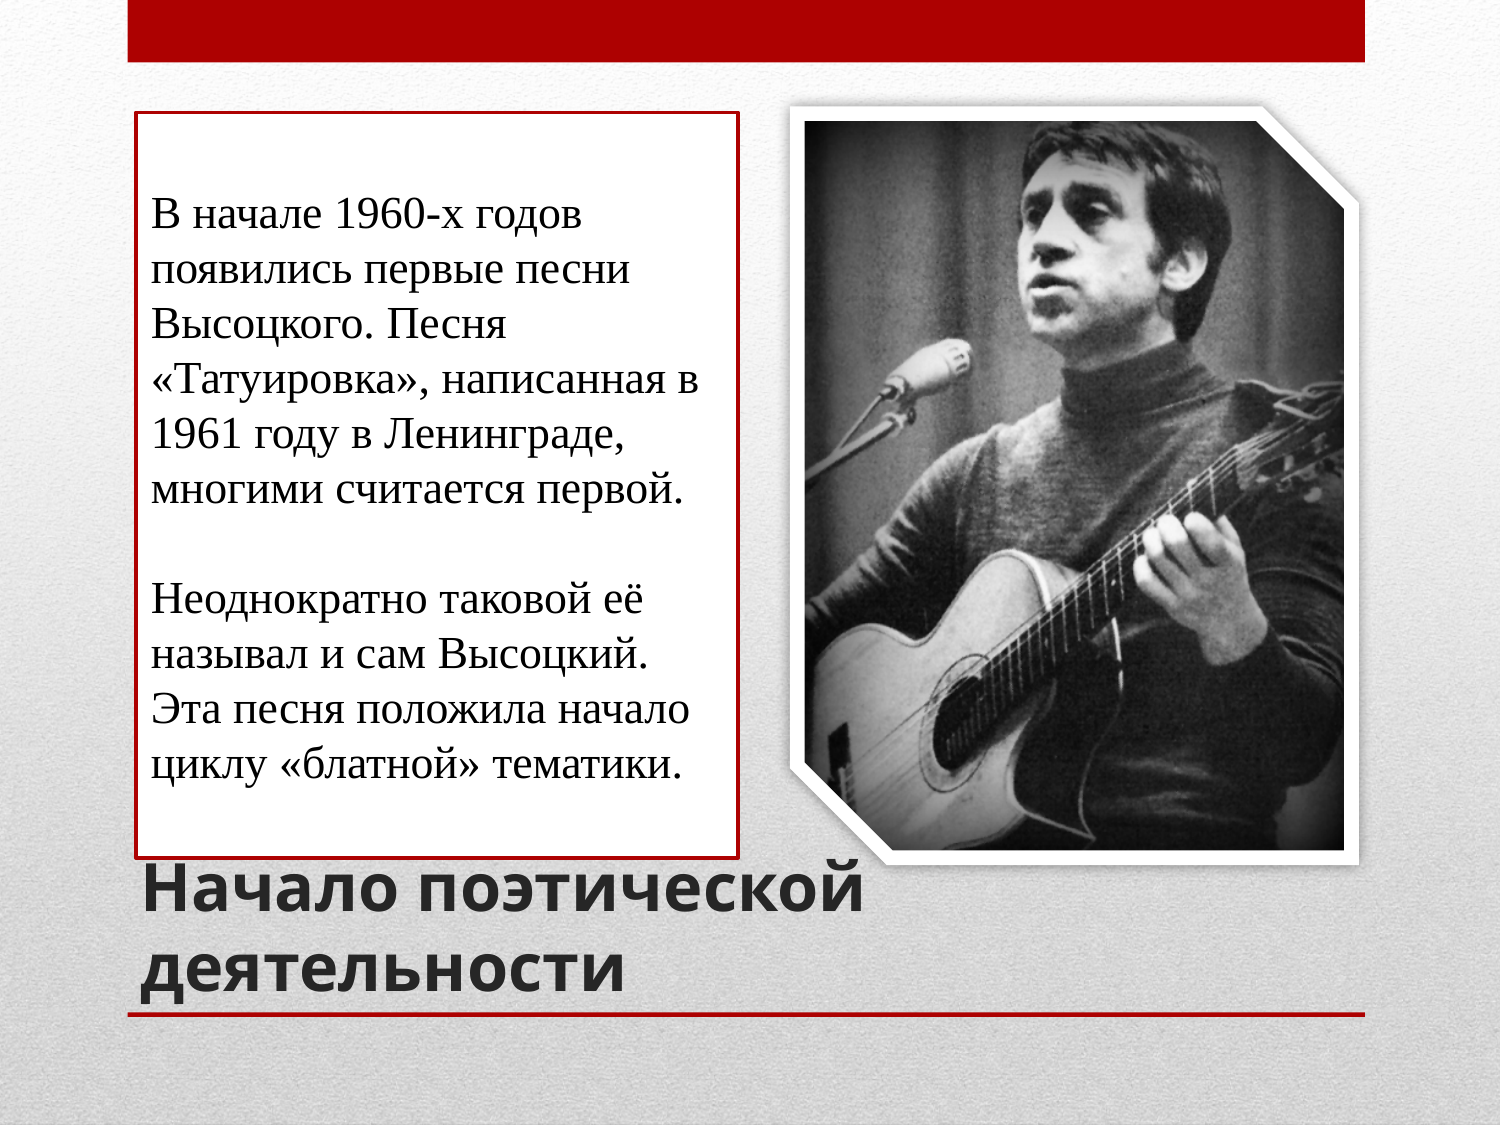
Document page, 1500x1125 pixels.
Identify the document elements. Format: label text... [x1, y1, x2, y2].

list В начале 1960-х годов появились первые песни Высоцкого. Песня «Татуировка», написанная в 1961 году в Ленинграде, многими считается первой. Неоднократно таковой её называл и сам Высоцкий. Эта песня положила начало циклу «блатной» тематики. [134, 111, 740, 860]
picture [796, 112, 1353, 859]
title Начало поэтической деятельности [125, 750, 1238, 1013]
